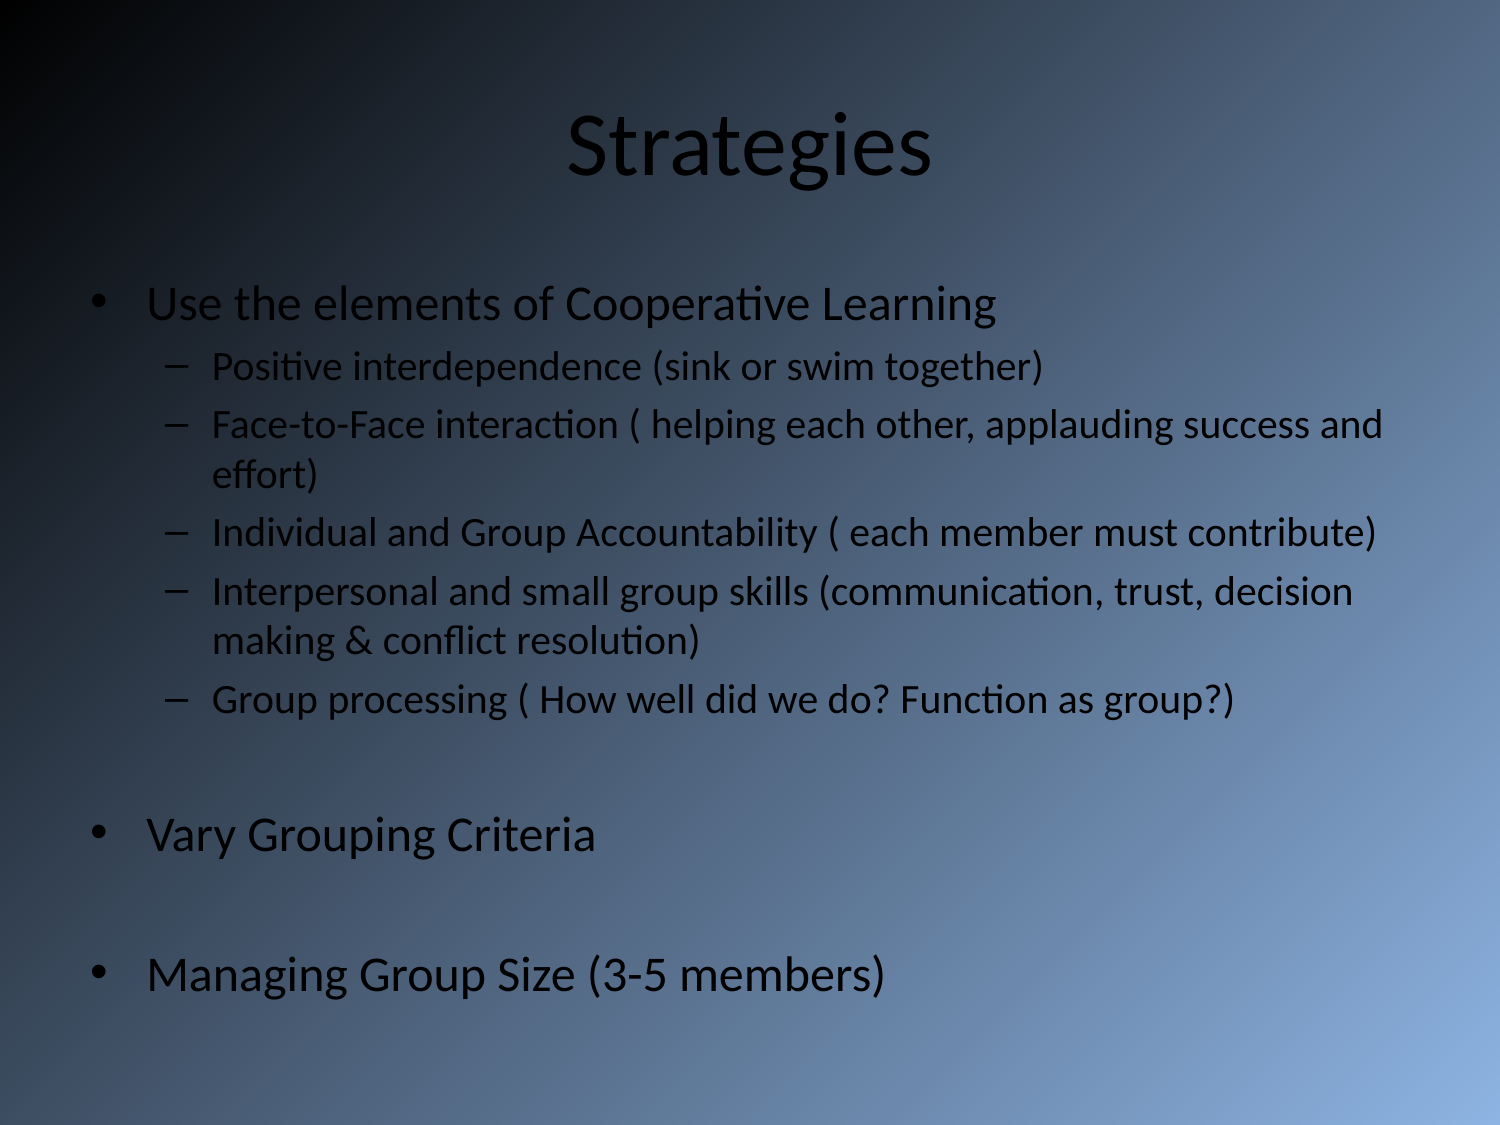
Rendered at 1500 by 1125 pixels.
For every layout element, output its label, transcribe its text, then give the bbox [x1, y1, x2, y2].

list Use the elements of Cooperative Learning Positive interdependence (sink or swim together) Face-to-Face interaction ( helping each other, applauding success and effort) Individual and Group Accountability ( each member must contribute) Interpersonal and small group skills (communication, trust, decision making & conflict resolution) Group processing ( How well did we do? Function as group?) Vary Grouping Criteria Managing Group Size (3-5 members) [75, 262, 1425, 788]
title Strategies [75, 45, 1425, 233]
